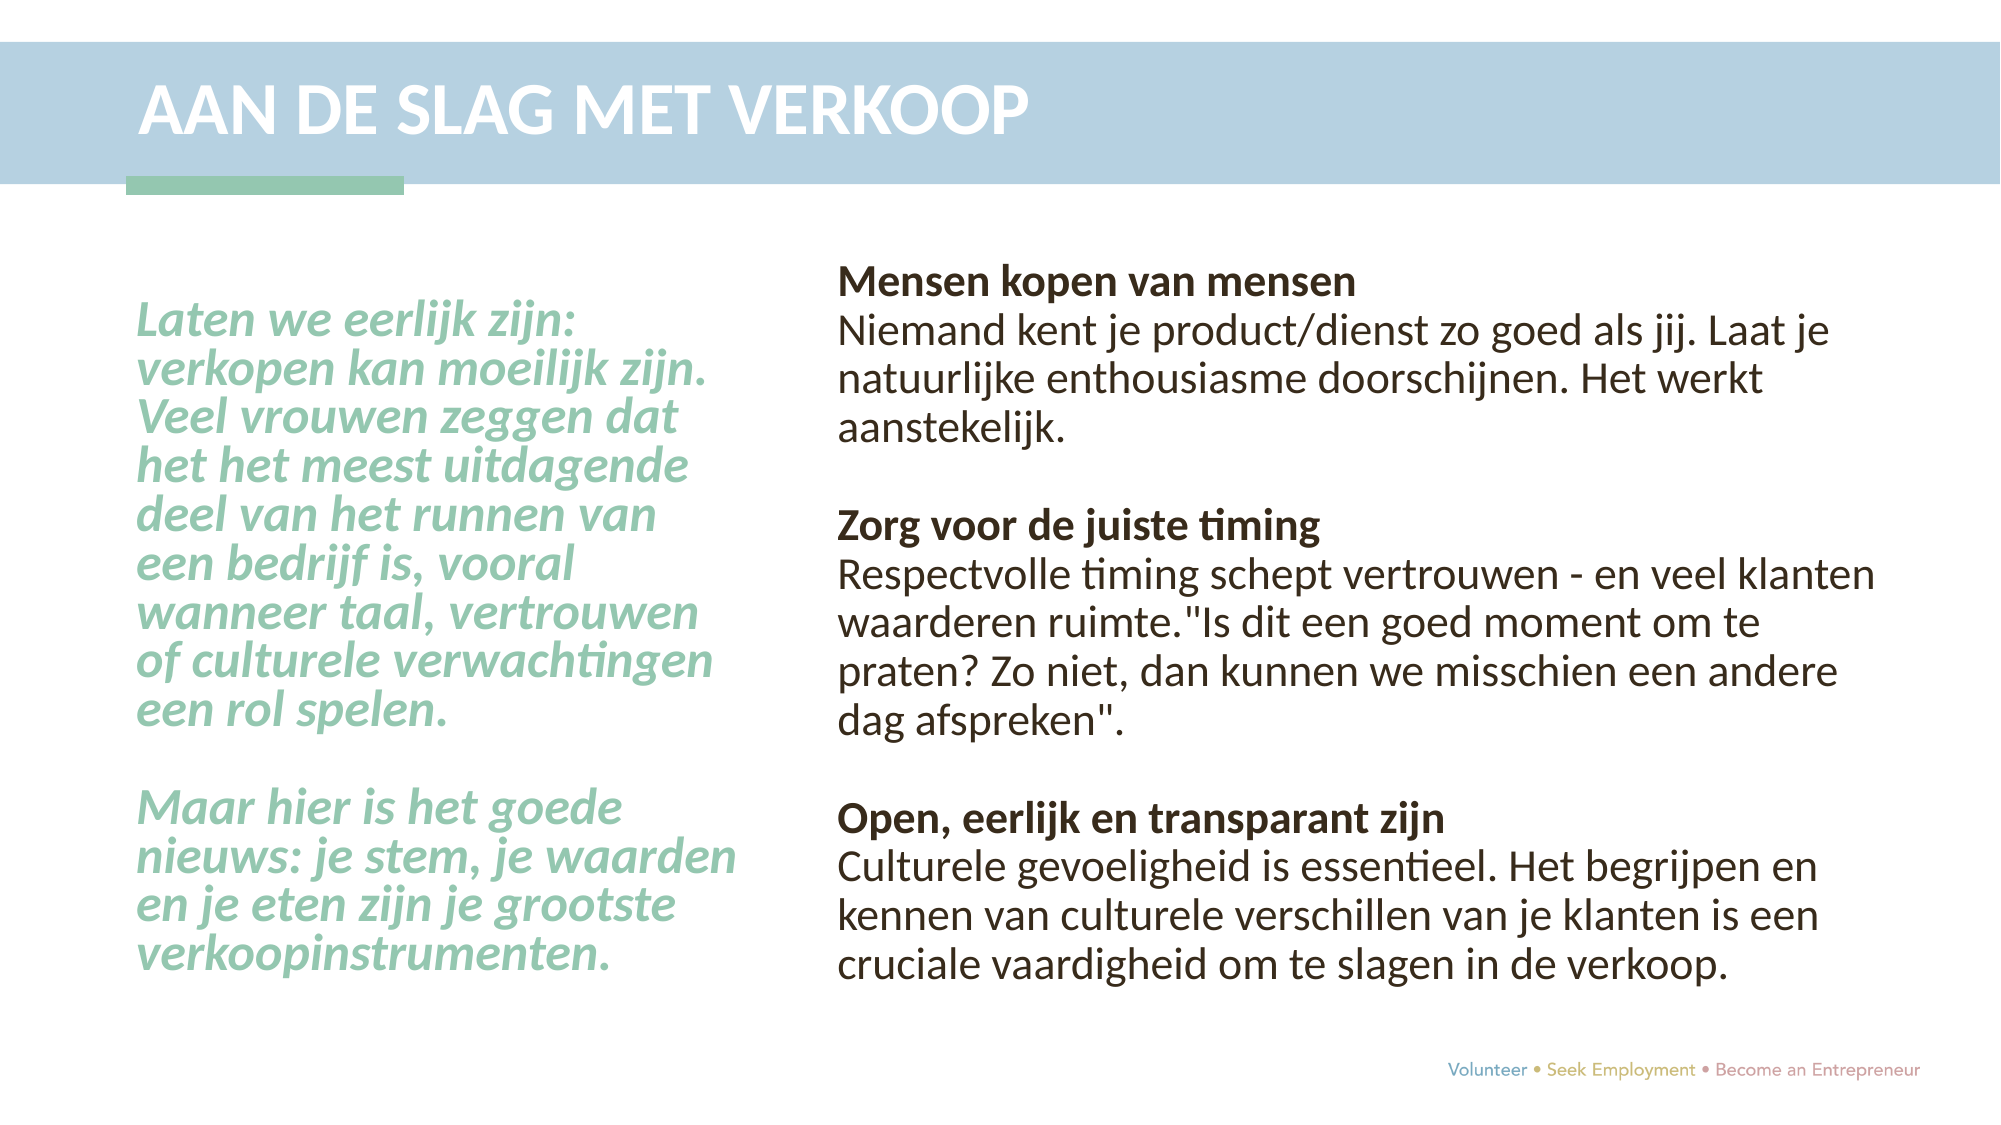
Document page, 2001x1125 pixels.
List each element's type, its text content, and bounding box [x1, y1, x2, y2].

text_box Mensen kopen van mensen Niemand kent je product/dienst zo goed als jij. Laat je natuurlijke enthousiasme doorschijnen. Het werkt aanstekelijk. Zorg voor de juiste timing Respectvolle timing schept vertrouwen - en veel klanten waarderen ruimte."Is dit een goed moment om te praten? Zo niet, dan kunnen we misschien een andere dag afspreken". Open, eerlijk en transparant zijn Culturele gevoeligheid is essentieel. Het begrijpen en kennen van culturele verschillen van je klanten is een cruciale vaardigheid om te slagen in de verkoop. [822, 249, 1913, 986]
picture [1418, 1046, 1971, 1103]
list Laten we eerlijk zijn: verkopen kan moeilijk zijn. Veel vrouwen zeggen dat het het meest uitdagende deel van het runnen van een bedrijf is, vooral wanneer taal, vertrouwen of culturele verwachtingen een rol spelen. Maar hier is het goede nieuws: je stem, je waarden en je eten zijn je grootste verkoopinstrumenten. [121, 290, 757, 1005]
list AAN DE SLAG MET VERKOOP [123, 51, 1913, 170]
